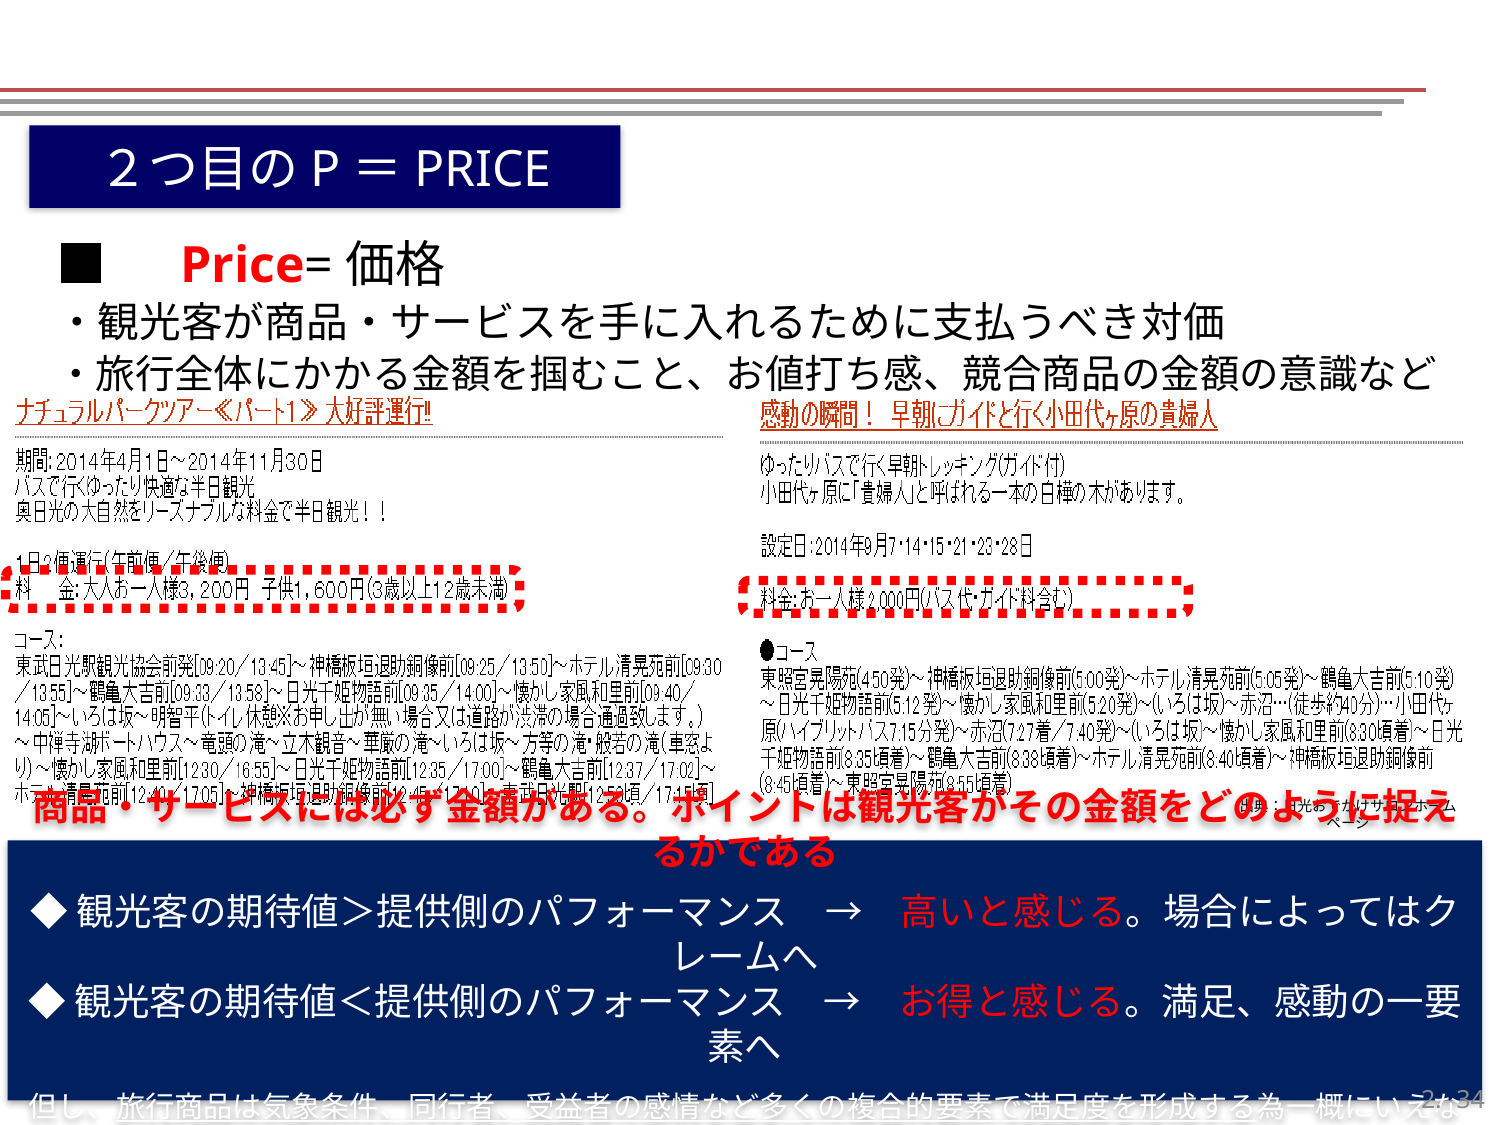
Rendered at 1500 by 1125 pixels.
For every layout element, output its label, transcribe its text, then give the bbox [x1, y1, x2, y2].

text_box ２つ目のP＝PRICE [29, 125, 621, 208]
slide_number 33 [1381, 1065, 1500, 1125]
picture [750, 395, 1473, 816]
text_box ■ Price=価格 ・観光客が商品・サービスを手に入れるために支払うべき対価 ・旅行全体にかかる金額を掴むこと、お値打ち感、競合商品の金額の意識などが大切 [39, 230, 1461, 517]
text_box 商品・サービスには必ず金額がある。ポイントは観光客がその金額をどのように捉えるかである ◆観光客の期待値＞提供側のパフォーマンス → 高いと感じる。場合によってはクレームへ ◆観光客の期待値＜提供側のパフォーマンス → お得と感じる。満足、感動の一要素へ 但し、旅行商品は気象条件、同行者、受益者の感情など多くの複合的要素で満足度を形成する為一概にいえない [7, 840, 1483, 1101]
text_box 出典：日光おでかけサロンホームページ [1210, 789, 1486, 839]
picture [11, 395, 730, 816]
text_box [740, 580, 745, 612]
